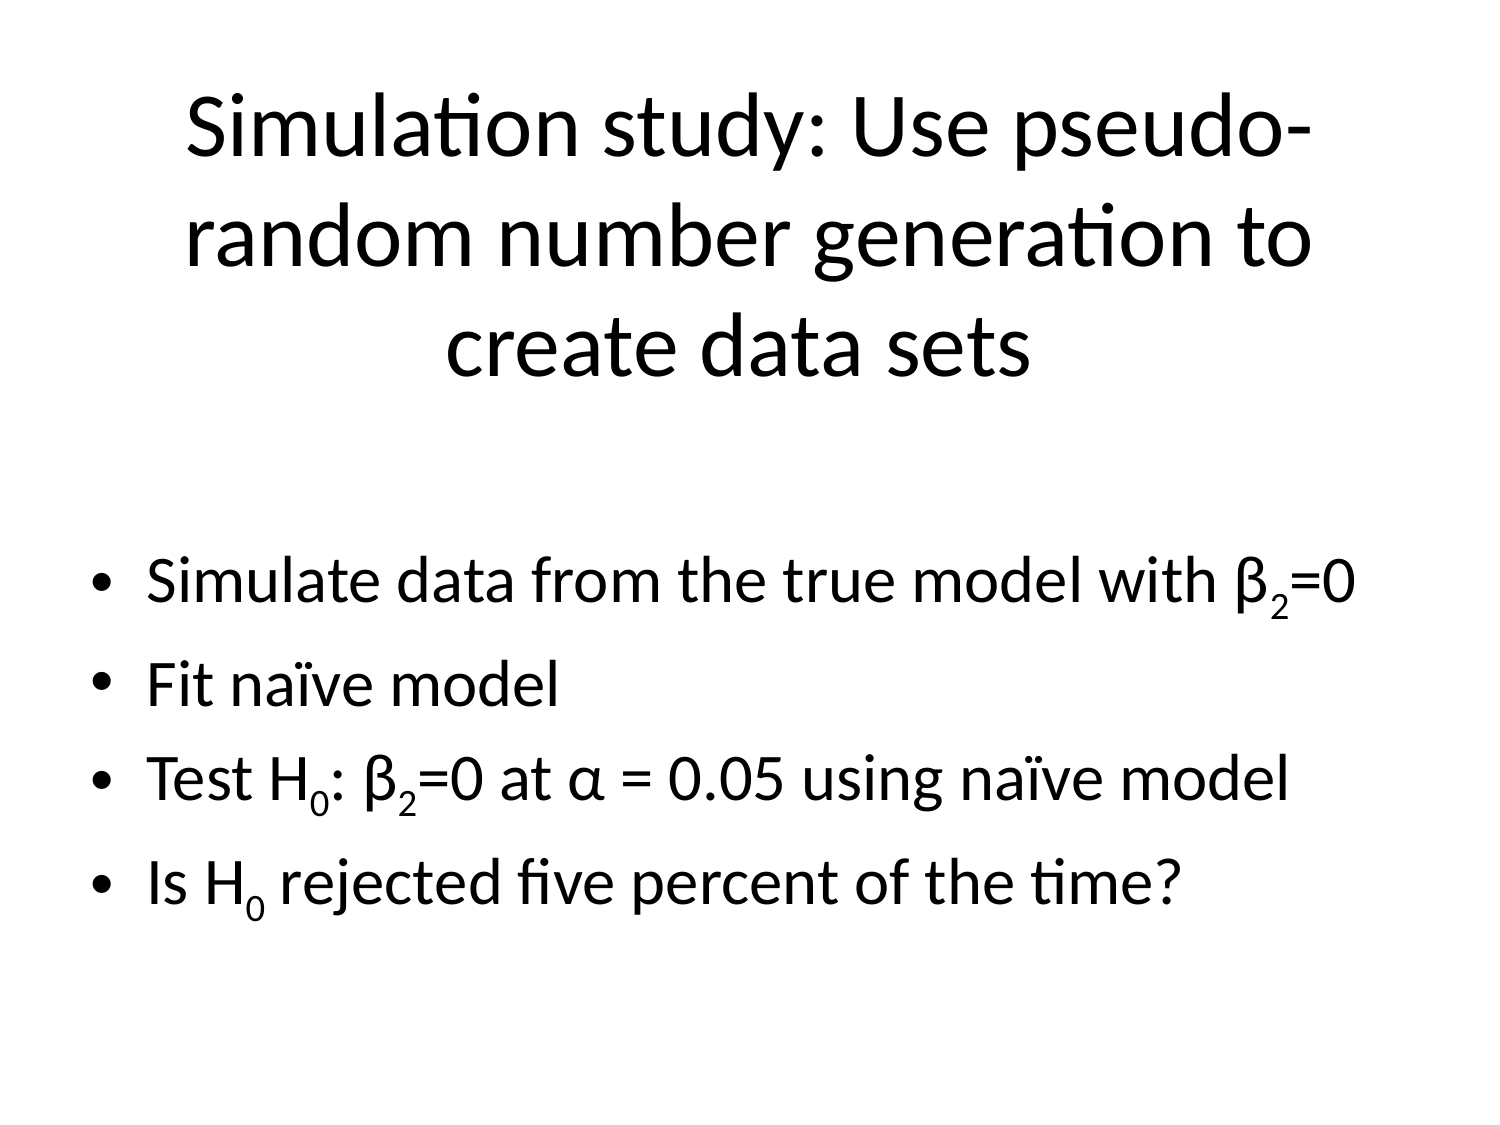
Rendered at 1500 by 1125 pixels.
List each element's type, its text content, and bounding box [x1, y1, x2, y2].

title Simulation study: Use pseudo-random number generation to create data sets [75, 45, 1425, 414]
list Simulate data from the true model with β2=0 Fit naïve model Test H0: β2=0 at α = 0.05 using naïve model Is H0 rejected five percent of the time? [75, 528, 1425, 968]
